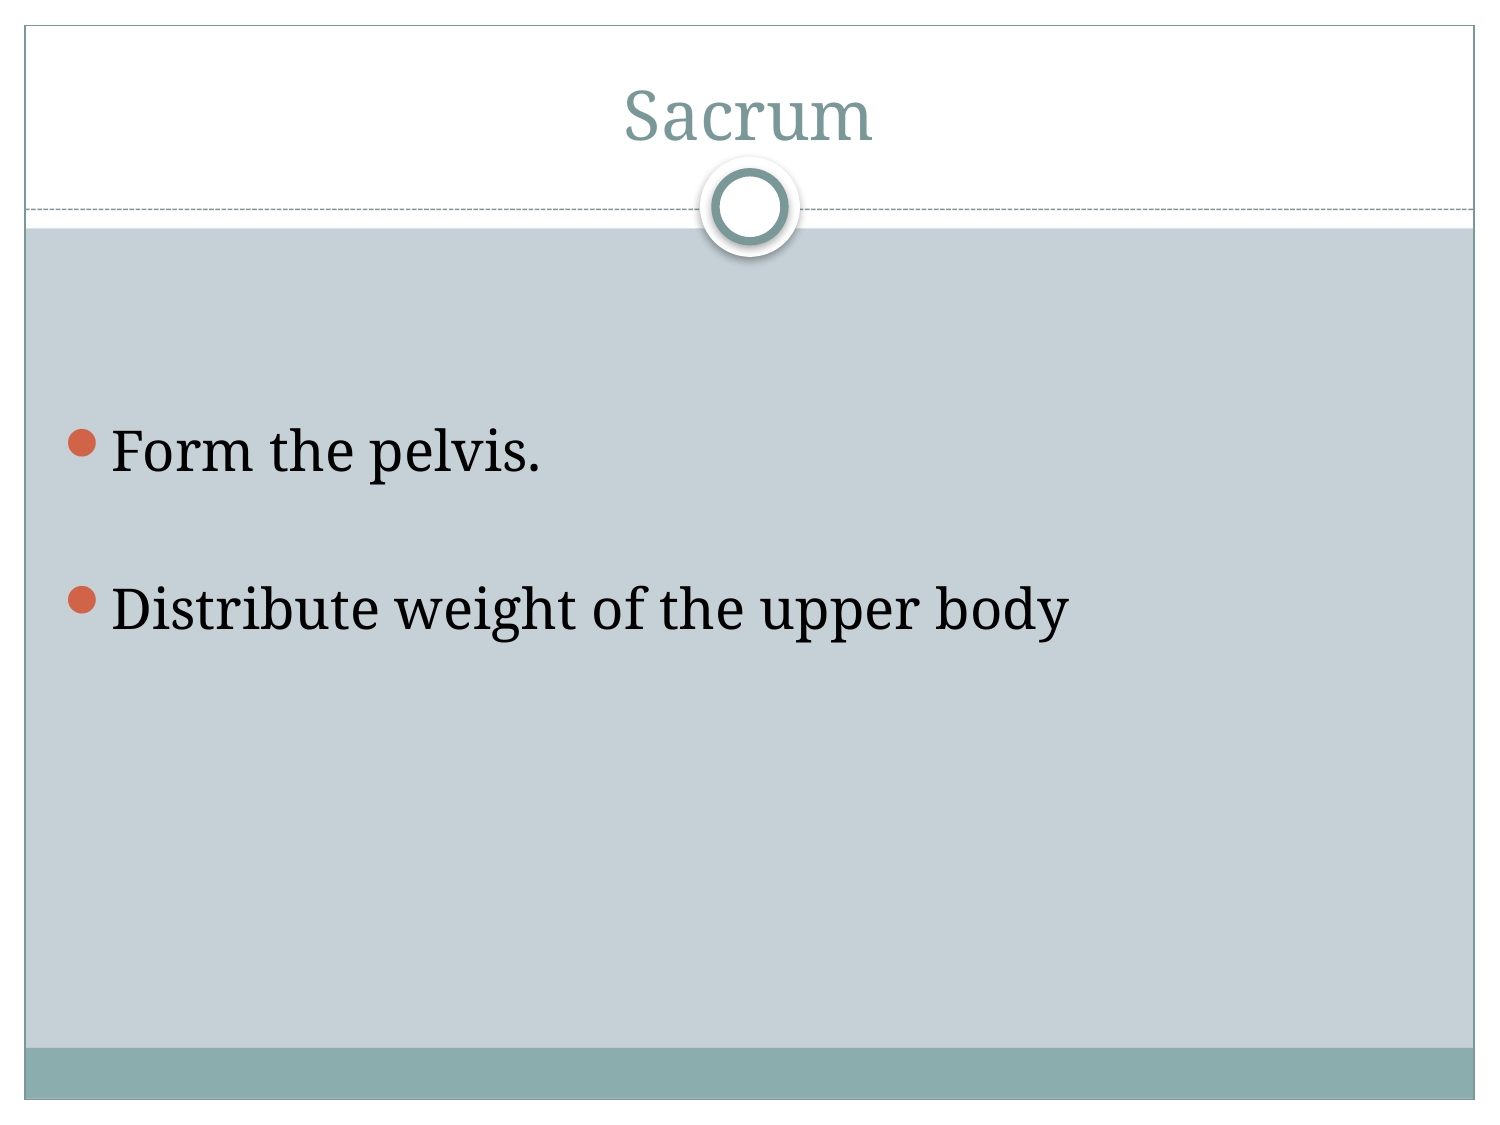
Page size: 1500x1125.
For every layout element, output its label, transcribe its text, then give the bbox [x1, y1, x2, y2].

title Sacrum [49, 37, 1450, 162]
list Form the pelvis. Distribute weight of the upper body [49, 250, 1445, 1001]
